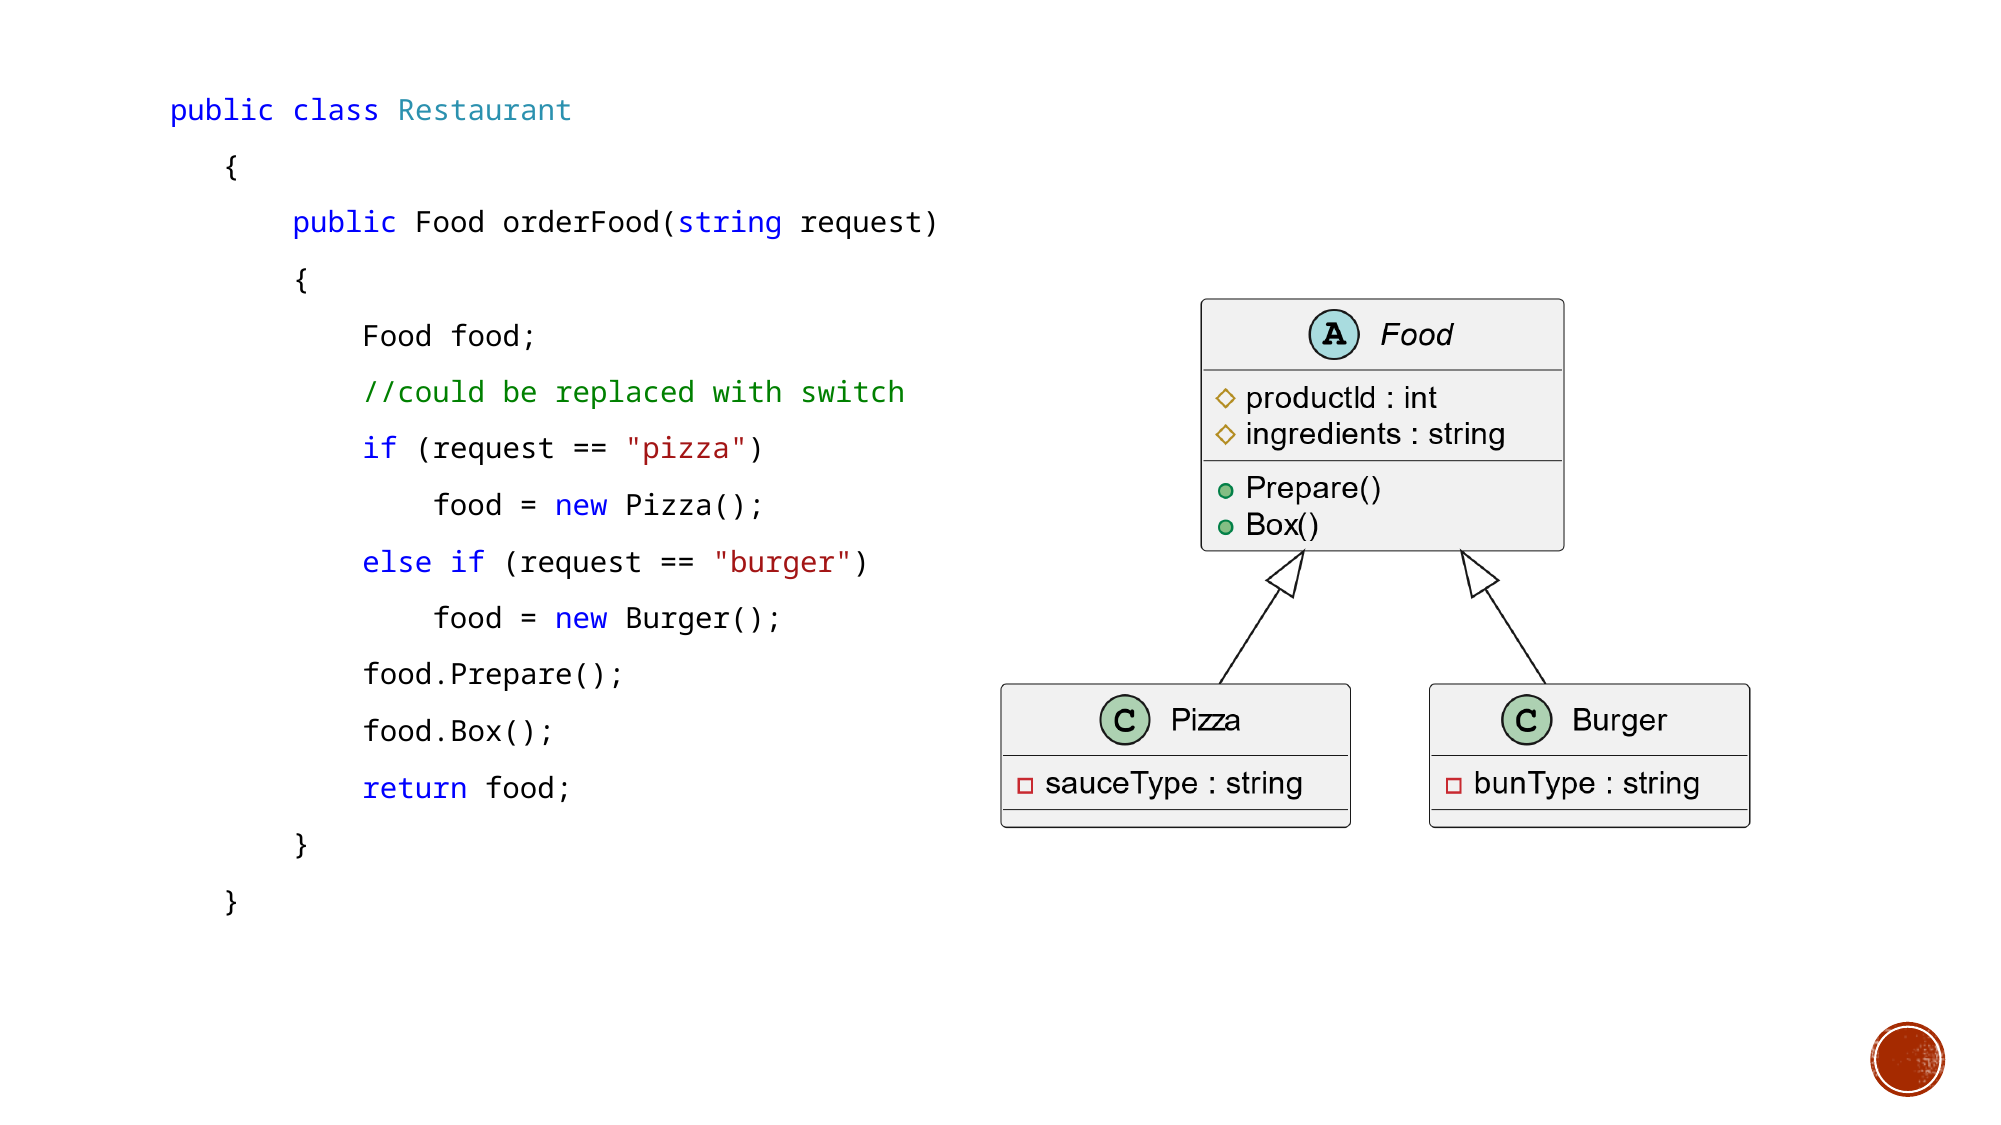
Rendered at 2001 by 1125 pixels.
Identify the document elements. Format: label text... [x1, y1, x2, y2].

list public class Restaurant { public Food orderFood(string request) { Food food; //could be replaced with switch if (request == "pizza") food = new Pizza(); else if (request == "burger") food = new Burger(); food.Prepare(); food.Box(); return food; } } [137, 87, 1863, 1014]
picture [985, 283, 1764, 842]
